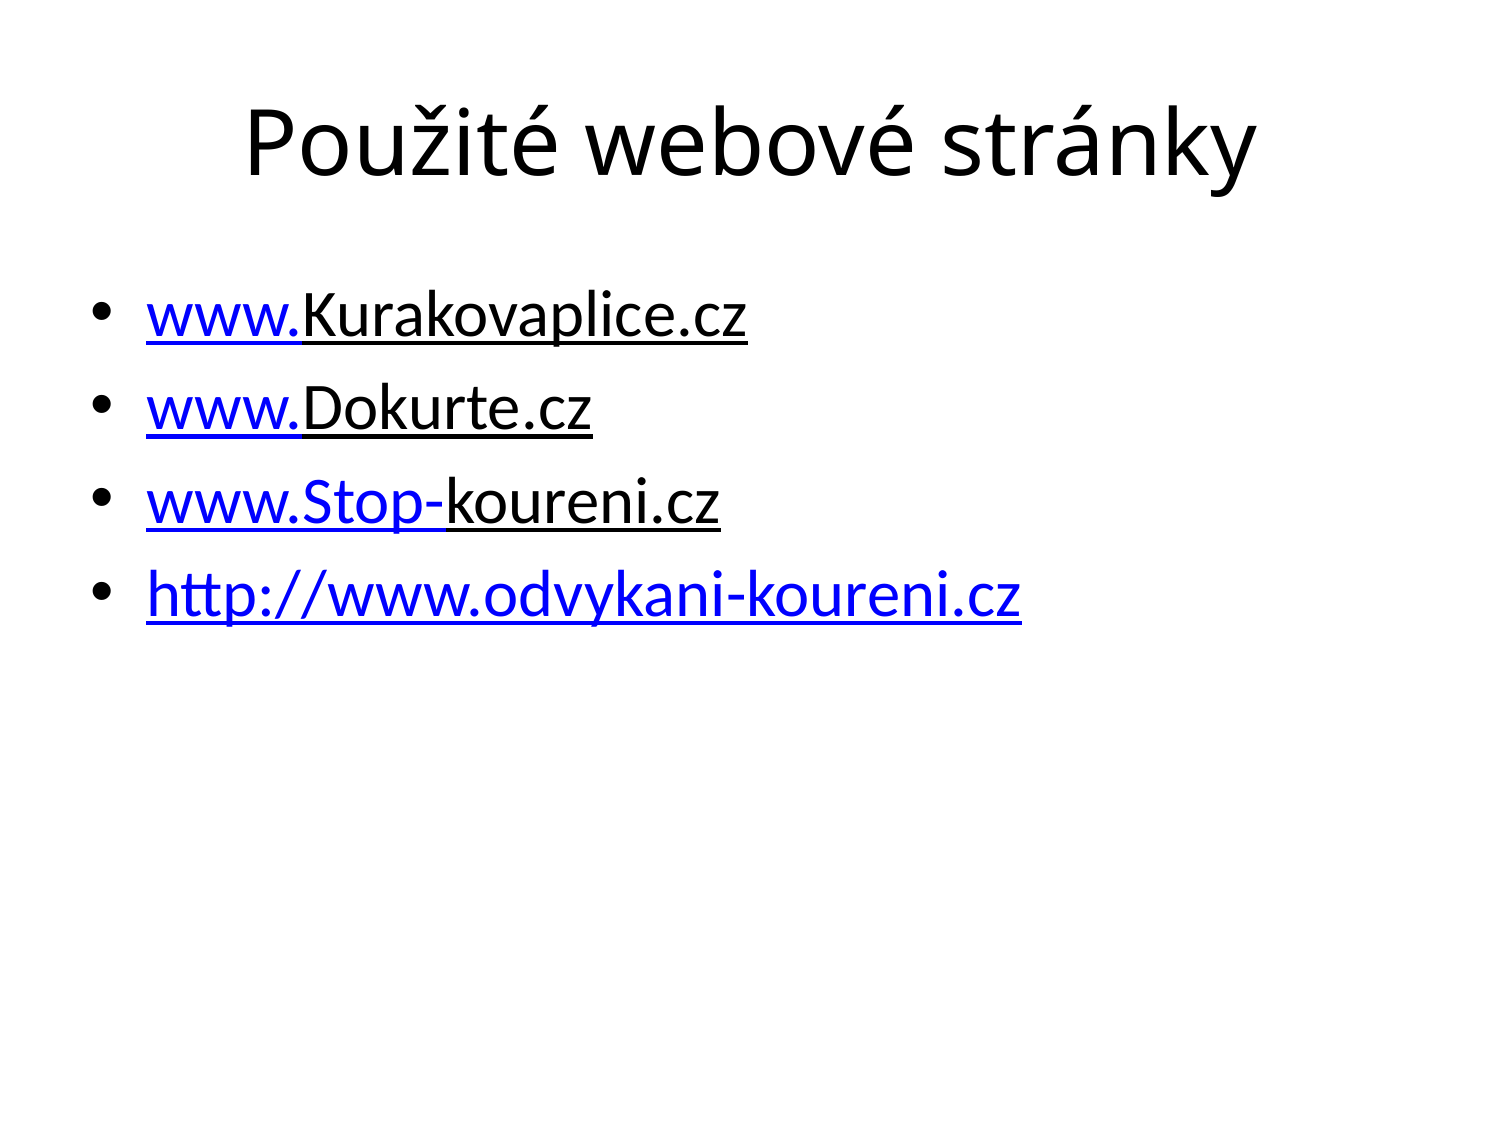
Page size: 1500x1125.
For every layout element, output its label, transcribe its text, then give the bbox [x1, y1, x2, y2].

list www.Kurakovaplice.cz www.Dokurte.cz www.Stop-koureni.cz http://www.odvykani-koureni.cz [75, 262, 1425, 1005]
title Použité webové stránky [75, 45, 1425, 233]
